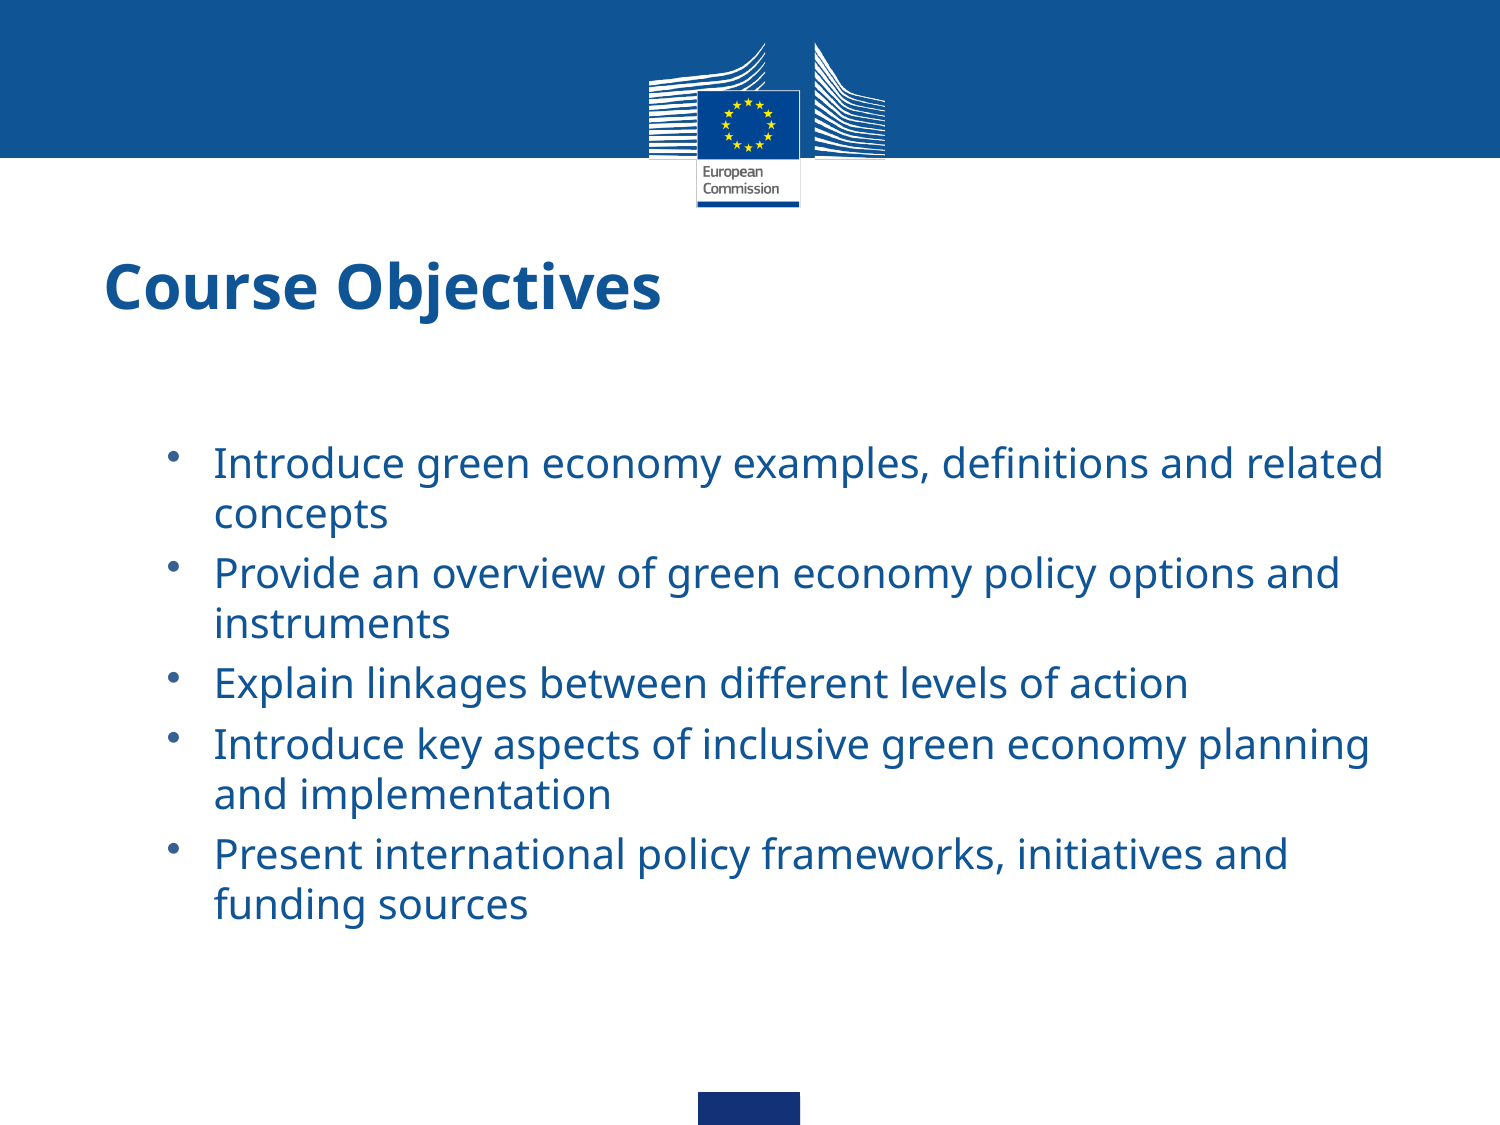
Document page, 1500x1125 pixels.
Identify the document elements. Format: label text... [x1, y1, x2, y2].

list Introduce green economy examples, definitions and related concepts Provide an overview of green economy policy options and instruments Explain linkages between different levels of action Introduce key aspects of inclusive green economy planning and implementation Present international policy frameworks, initiatives and funding sources [76, 373, 1427, 1024]
title Course Objectives [88, 208, 1439, 362]
picture [649, 42, 885, 208]
